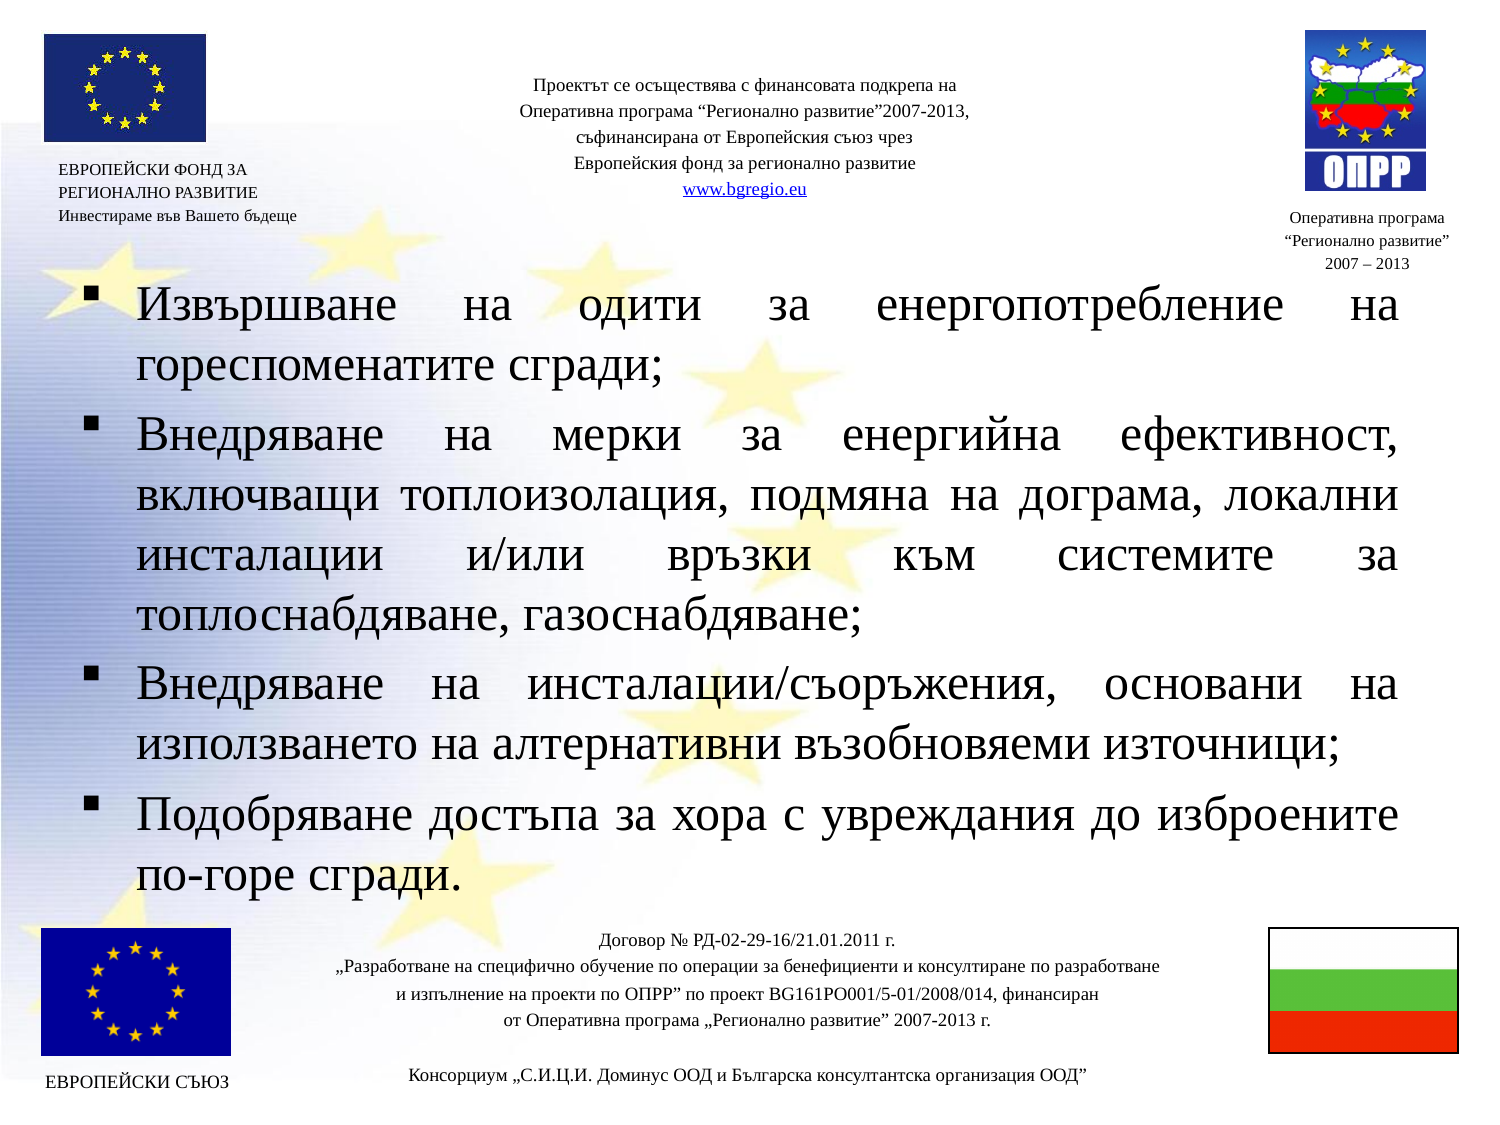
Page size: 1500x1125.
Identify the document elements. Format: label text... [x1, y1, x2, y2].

list Извършване на одити за енергопотребление на гореспоменатите сгради; Внедряване на мерки за енергийна ефективност, включващи топлоизолация, подмяна на дограма, локални инсталации и/или връзки към системите за топлоснабдяване, газоснабдяване; Внедряване на инсталации/съоръжения, основани на използването на алтернативни възобновяеми източници; Подобряване достъпа за хора с увреждания до изброените по-горе сгради. [64, 262, 1415, 917]
picture [0, 0, 1500, 1125]
